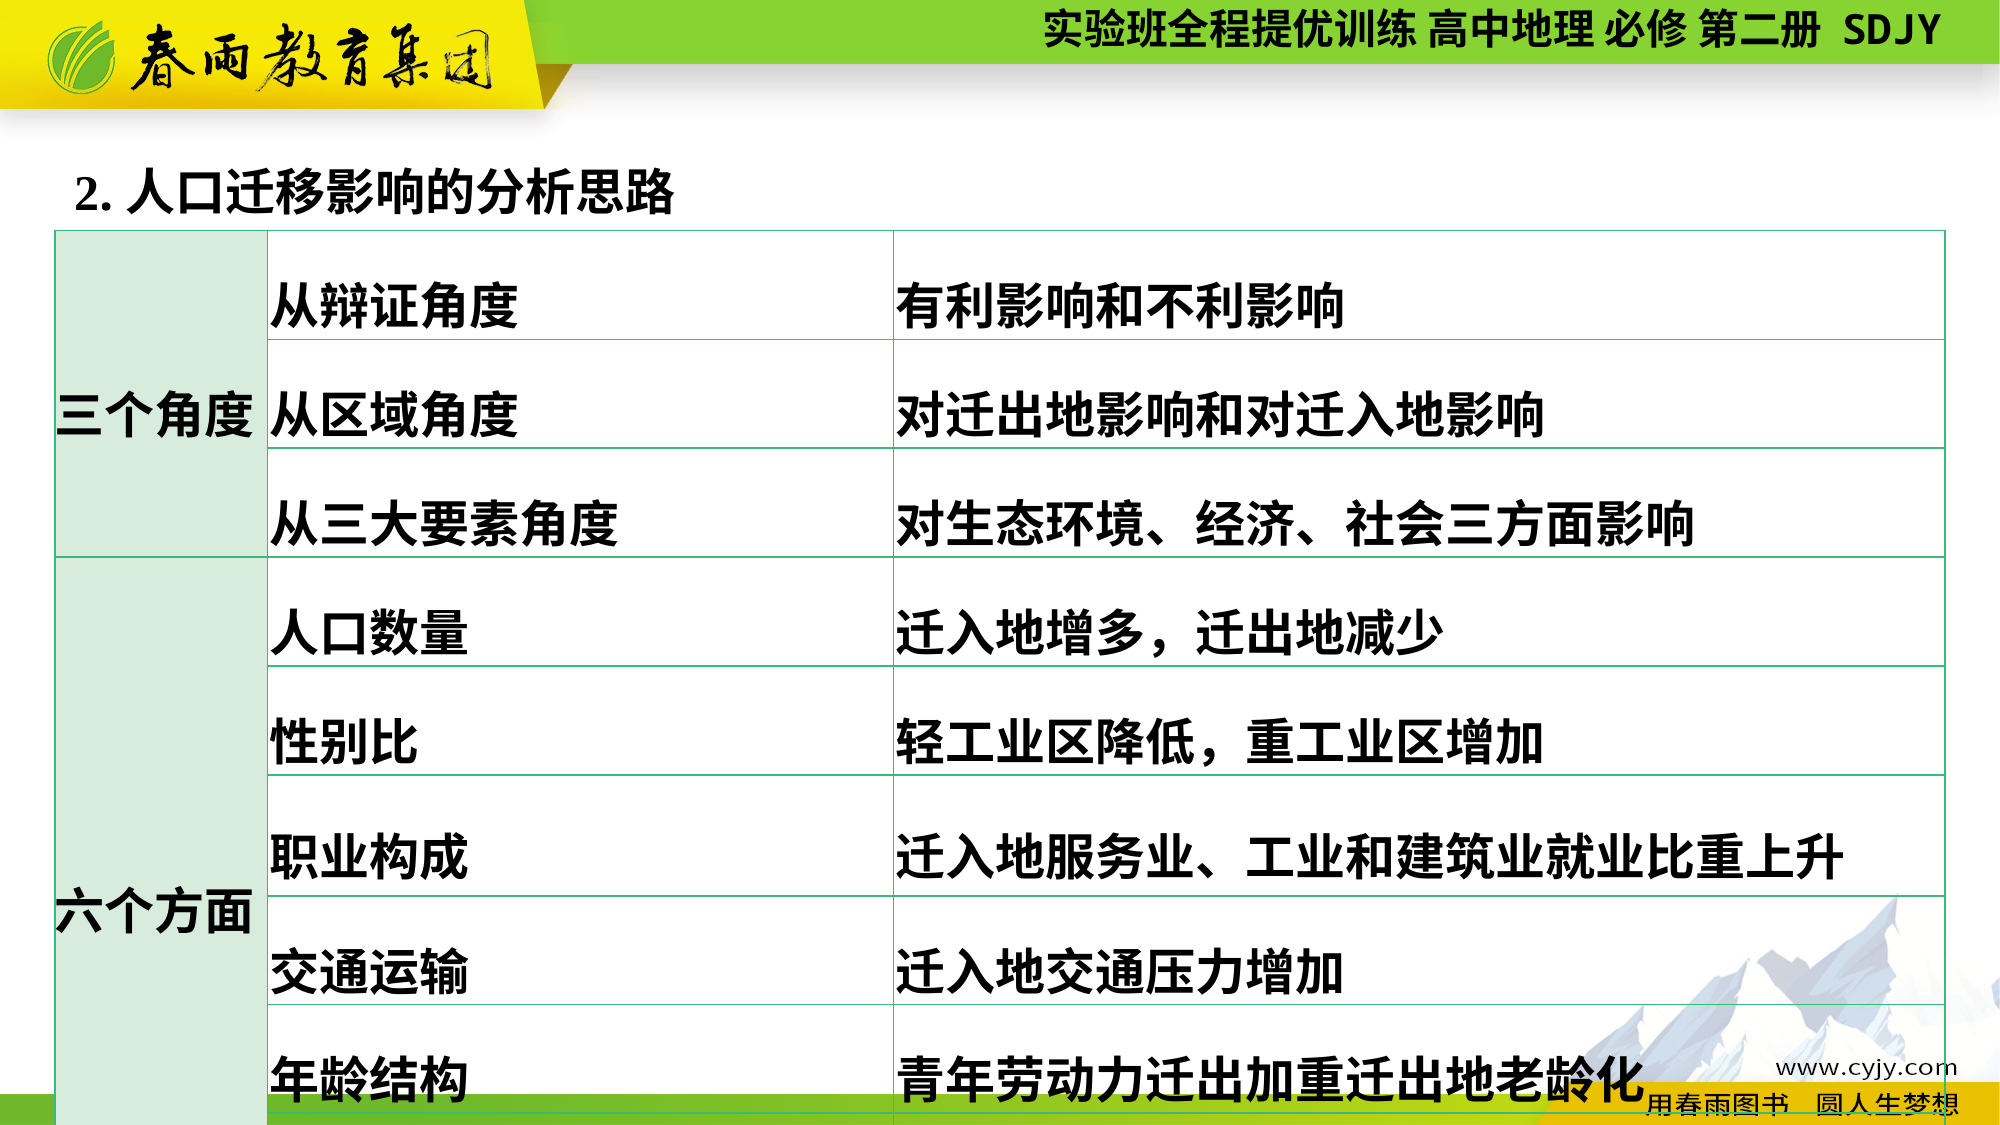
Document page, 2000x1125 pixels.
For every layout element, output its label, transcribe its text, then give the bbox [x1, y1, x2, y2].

table_cell 年龄结构 [268, 1005, 893, 1112]
table_cell 迁入地服务业、工业和建筑业就业比重上升 [894, 776, 1944, 895]
table_cell 对生态环境、经济、社会三方面影响 [894, 449, 1944, 556]
table_cell 轻工业区降低，重工业区增加 [894, 667, 1944, 774]
table_cell 职业构成 [268, 776, 893, 895]
table_header 从辩证角度 [268, 231, 893, 339]
table_cell 经济、文化发展 [268, 1114, 893, 1125]
table_cell 对迁出地影响和对迁入地影响 [894, 340, 1944, 447]
table_header 三个角度 [56, 231, 267, 556]
table_cell 从三大要素角度 [268, 449, 893, 556]
table_cell 从区域角度 [268, 340, 893, 447]
table_header 有利影响和不利影响 [894, 231, 1944, 339]
table_cell 交通运输 [268, 897, 893, 1004]
table_cell 人口数量 [268, 558, 893, 665]
table_cell 迁入地交通压力增加 [894, 897, 1944, 1004]
table_cell 性别比 [268, 667, 893, 774]
table_cell 迁入地增多，迁出地减少 [894, 558, 1944, 665]
table_cell 青年劳动力迁出加重迁出地老龄化 [894, 1005, 1944, 1112]
table_cell 推动社会经济发展，促进文化交流 [894, 1114, 1944, 1125]
table_cell 六个方面 [56, 558, 267, 1125]
picture [0, 0, 2000, 1125]
list 2.人口迁移影响的分析思路 [59, 122, 1944, 217]
